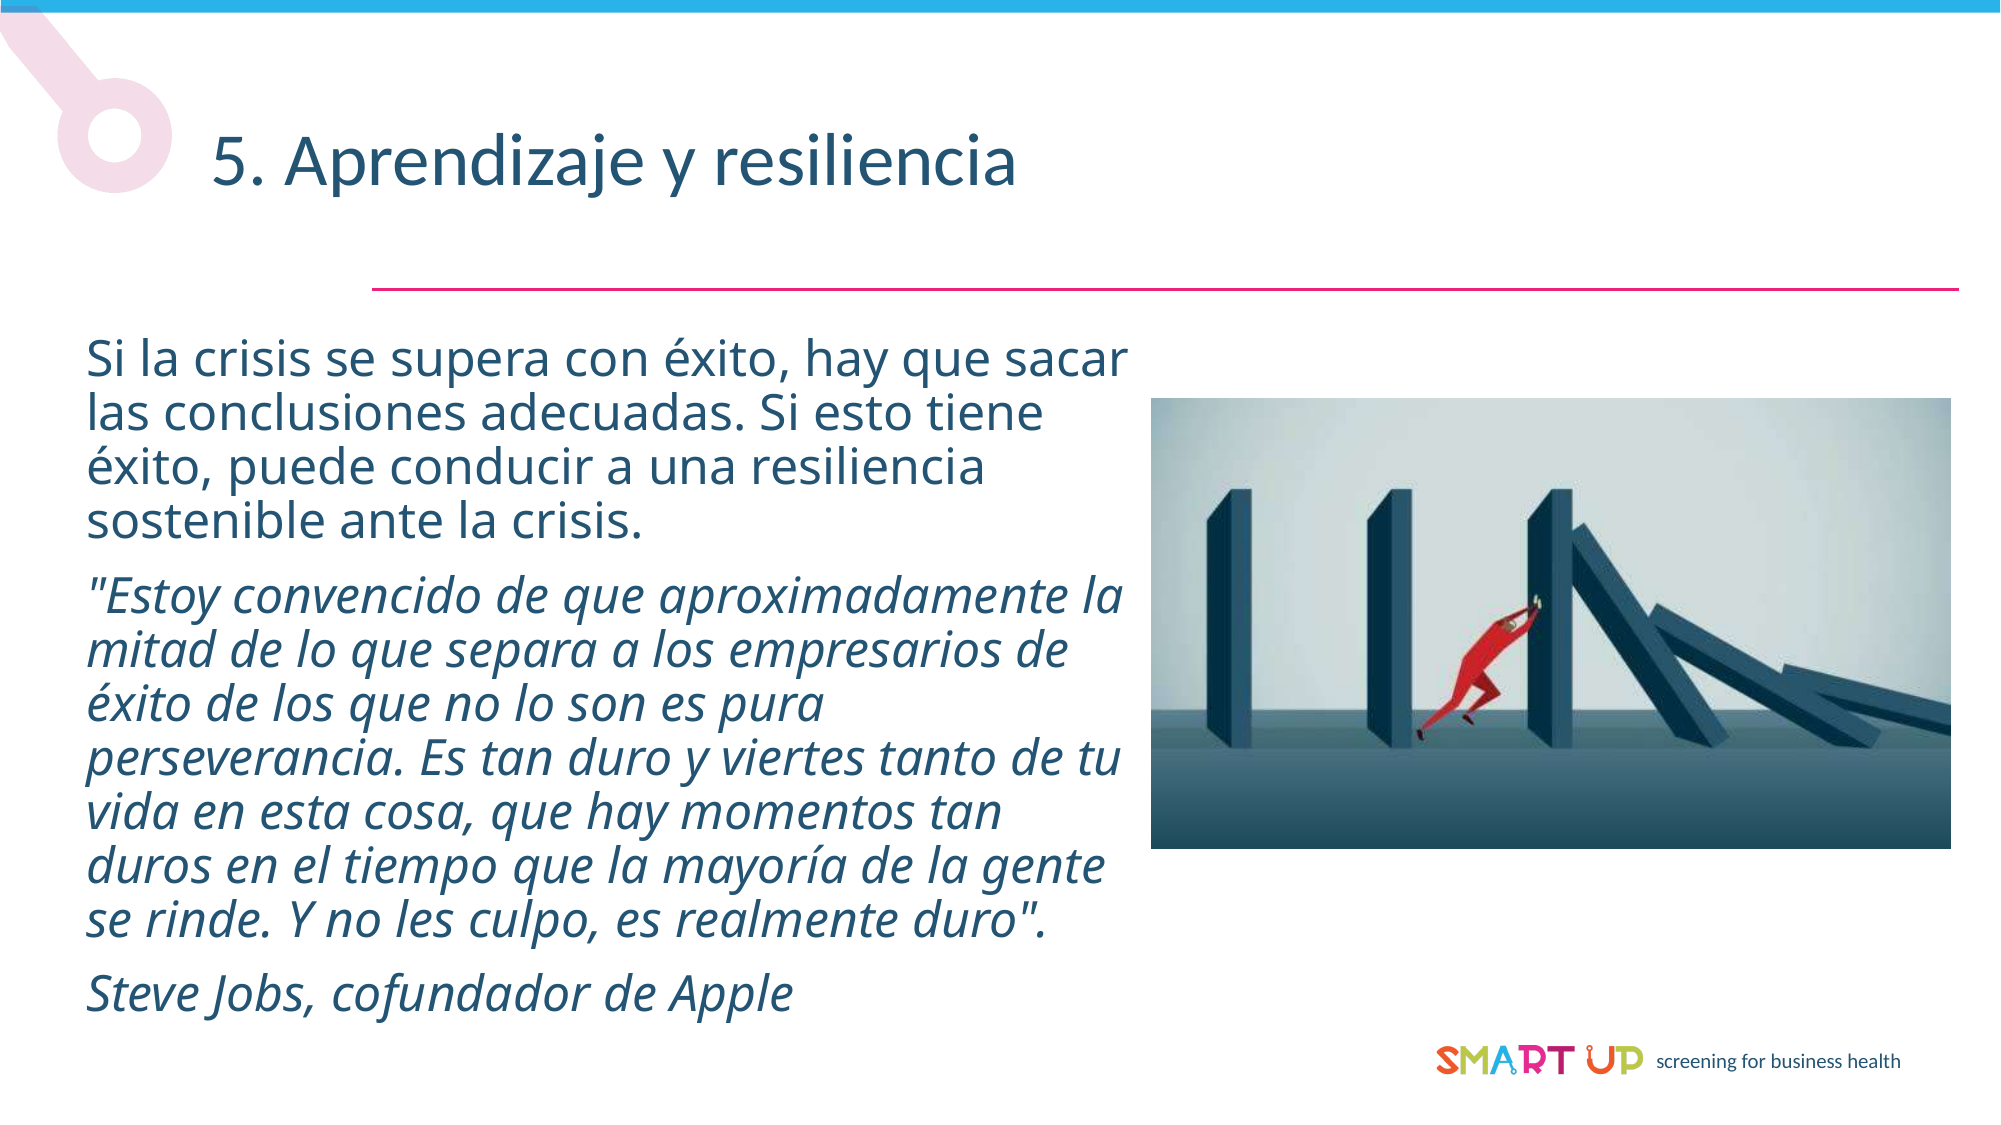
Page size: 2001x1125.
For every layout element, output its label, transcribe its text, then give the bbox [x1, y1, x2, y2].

picture [0, 6, 224, 218]
picture [1151, 398, 1951, 849]
list Si la crisis se supera con éxito, hay que sacar las conclusiones adecuadas. Si esto tiene éxito, puede conducir a una resiliencia sostenible ante la crisis. "Estoy convencido de que aproximadamente la mitad de lo que separa a los empresarios de éxito de los que no lo son es pura perseverancia. Es tan duro y viertes tanto de tu vida en esta cosa, que hay momentos tan duros en el tiempo que la mayoría de la gente se rinde. Y no les culpo, es realmente duro". Steve Jobs, cofundador de Apple [71, 325, 1151, 978]
picture [1436, 1045, 1643, 1078]
list 5. Aprendizaje y resiliencia [195, 112, 1648, 228]
